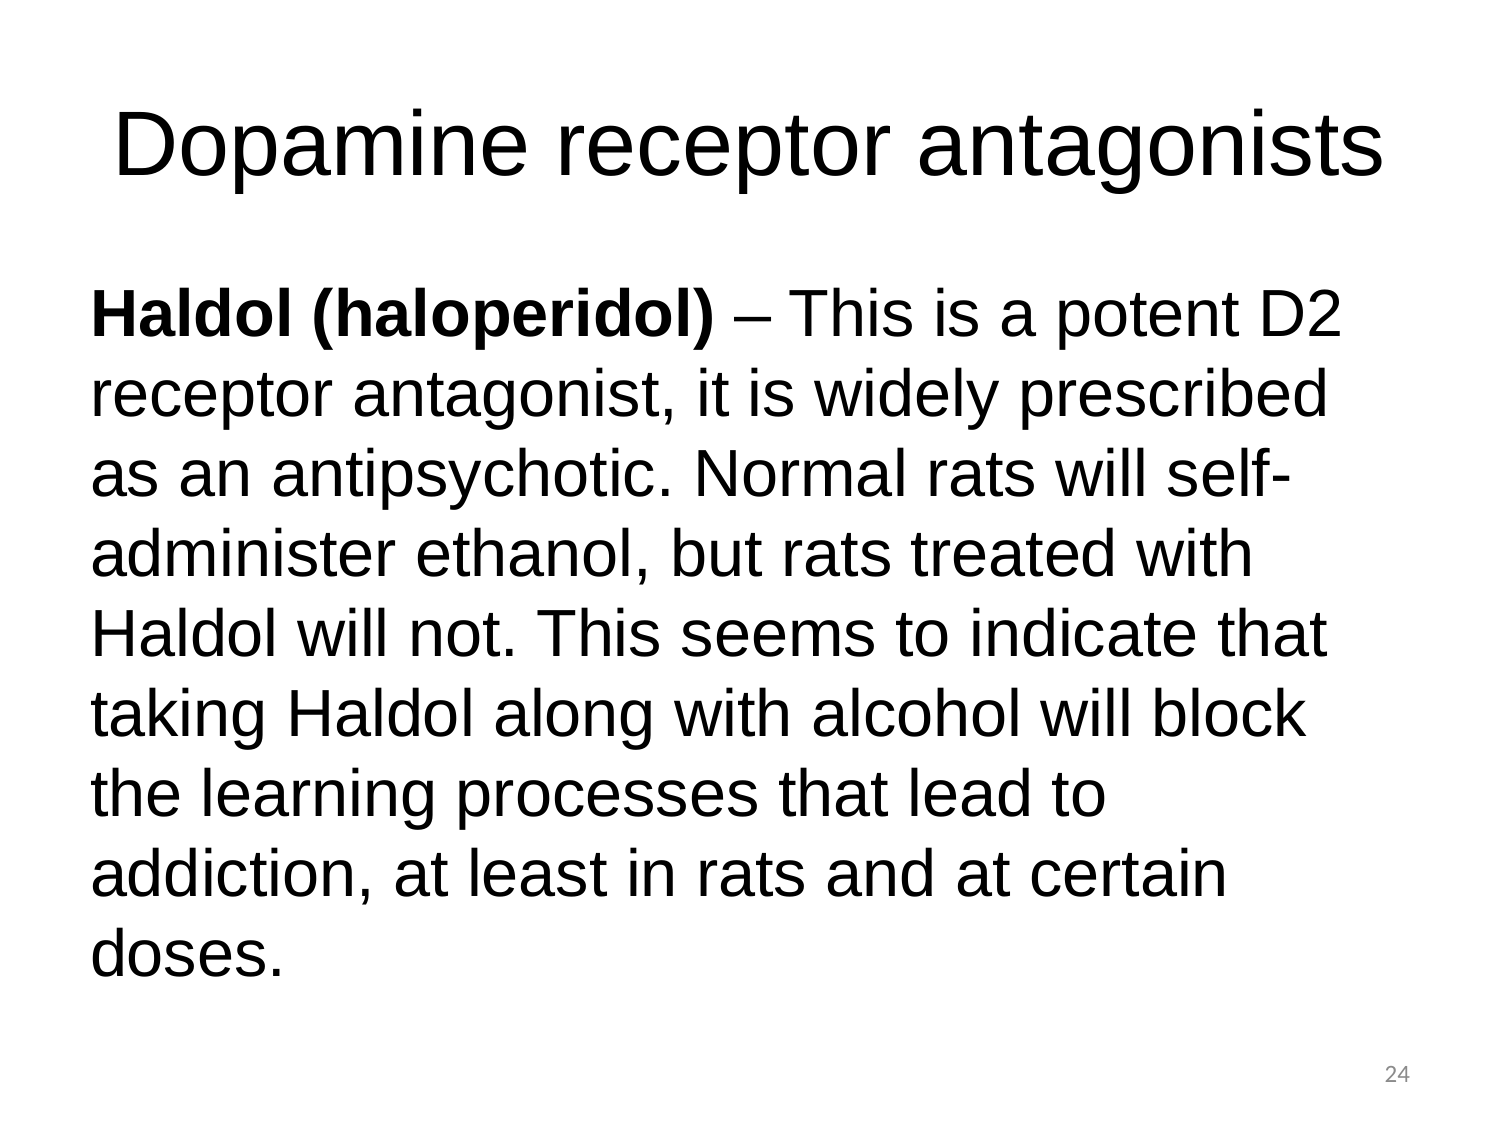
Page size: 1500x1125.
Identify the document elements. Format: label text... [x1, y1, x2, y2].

slide_number 24 [1074, 1042, 1425, 1103]
title Dopamine receptor antagonists [75, 45, 1425, 233]
list Haldol (haloperidol) – This is a potent D2 receptor antagonist, it is widely prescribed as an antipsychotic. Normal rats will self-administer ethanol, but rats treated with Haldol will not. This seems to indicate that taking Haldol along with alcohol will block the learning processes that lead to addiction, at least in rats and at certain doses. [75, 262, 1425, 1005]
